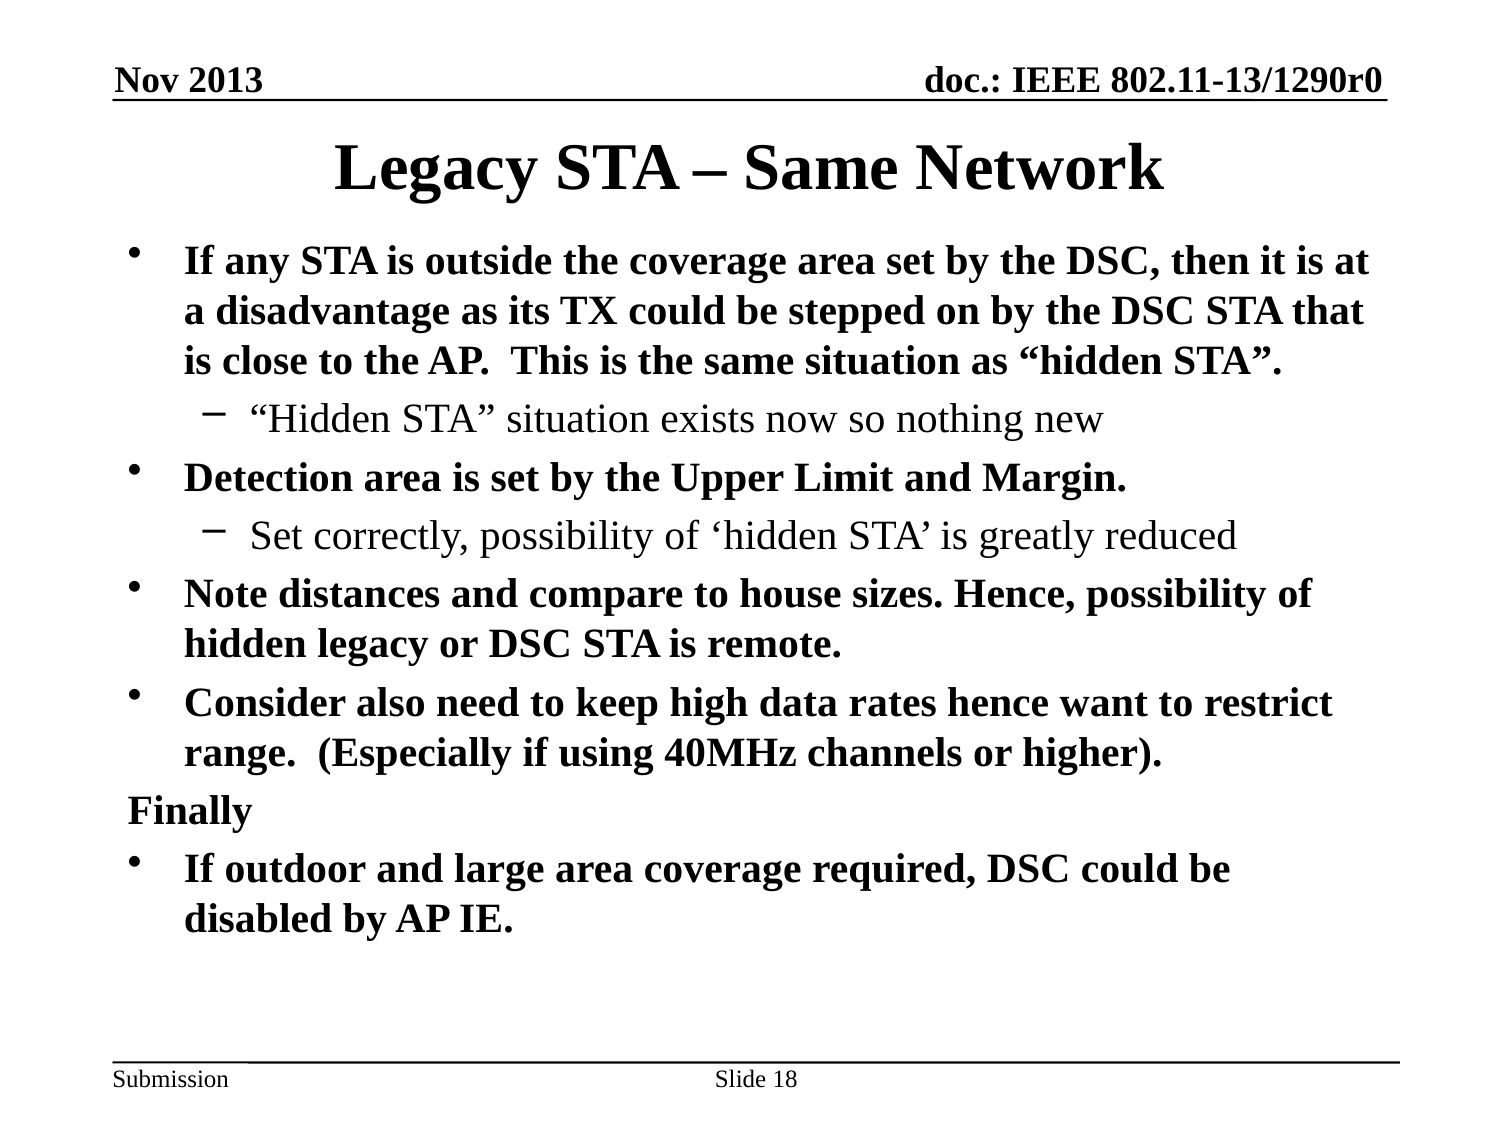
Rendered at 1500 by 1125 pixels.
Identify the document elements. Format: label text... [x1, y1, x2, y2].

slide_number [114, 54, 286, 101]
list If any STA is outside the coverage area set by the DSC, then it is at a disadvantage as its TX could be stepped on by the DSC STA that is close to the AP. This is the same situation as “hidden STA”. “Hidden STA” situation exists now so nothing new Detection area is set by the Upper Limit and Margin. Set correctly, possibility of ‘hidden STA’ is greatly reduced Note distances and compare to house sizes. Hence, possibility of hidden legacy or DSC STA is remote. Consider also need to keep high data rates hence want to restrict range. (Especially if using 40MHz channels or higher). Finally If outdoor and large area coverage required, DSC could be disabled by AP IE. [112, 224, 1388, 1050]
slide_number Slide 18 [712, 1061, 800, 1093]
title Legacy STA – Same Network [112, 112, 1388, 213]
